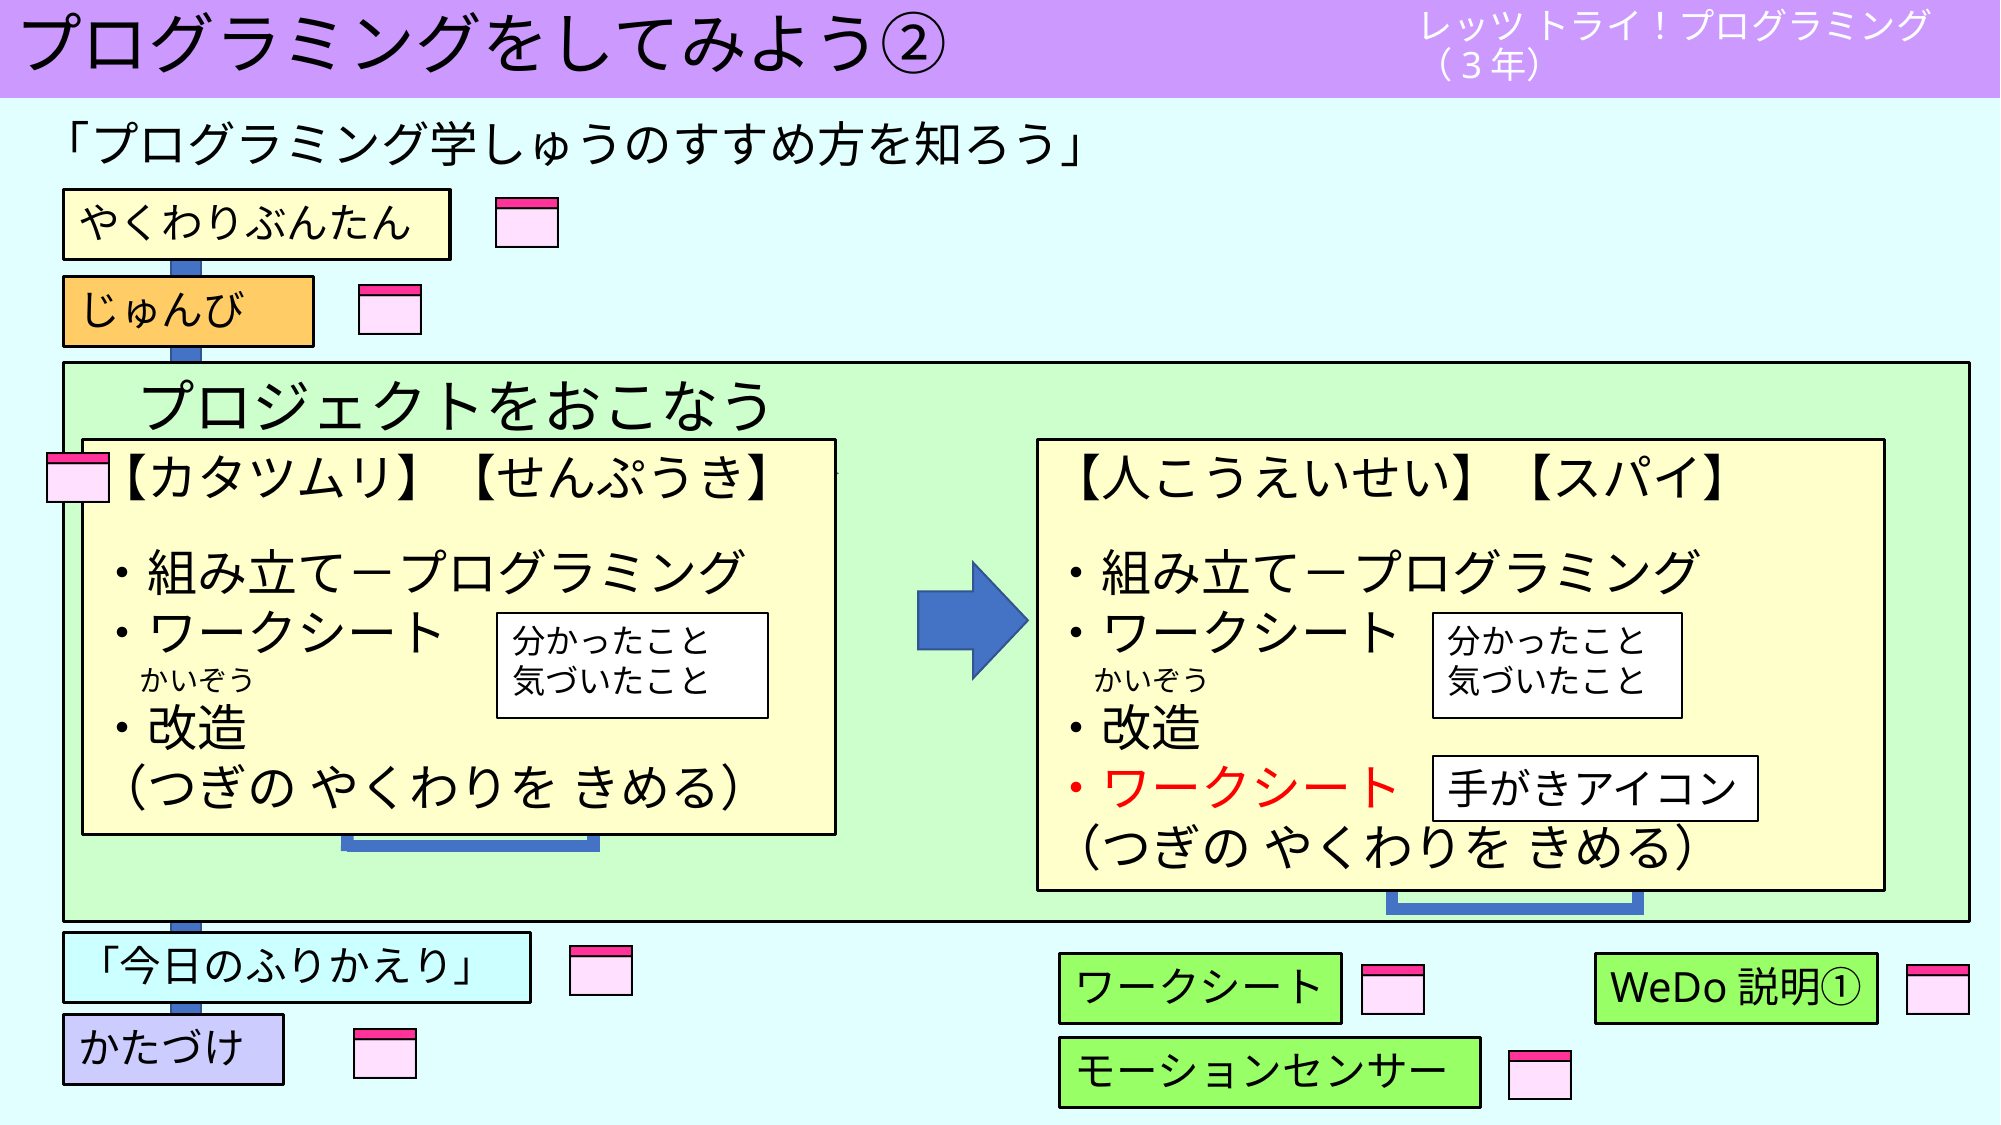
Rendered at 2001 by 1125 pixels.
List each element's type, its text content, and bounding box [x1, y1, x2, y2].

picture [569, 945, 633, 996]
text_box [170, 923, 202, 932]
picture [353, 1028, 417, 1079]
text_box モーションセンサー [1059, 1037, 1481, 1108]
text_box じゅんび [63, 276, 314, 347]
picture [495, 197, 559, 248]
picture [1508, 1050, 1572, 1101]
text_box WeDo説明① [1595, 953, 1878, 1024]
text_box 「プログラミング学しゅうのすすめ方を知ろう」 [26, 113, 1129, 185]
picture [358, 284, 422, 335]
picture [46, 452, 110, 503]
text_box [63, 362, 1970, 922]
text_box [170, 347, 202, 361]
text_box [170, 1003, 202, 1014]
text_box かたづけ [63, 1014, 284, 1085]
text_box 「今日のふりかえり」 [63, 932, 531, 1003]
picture [1361, 964, 1425, 1015]
title プログラミングをしてみよう② [0, 0, 1285, 94]
text_box [170, 260, 202, 276]
picture [1906, 964, 1970, 1015]
text_box やくわりぶんたん [63, 189, 450, 260]
text_box ワークシート [1059, 953, 1342, 1024]
